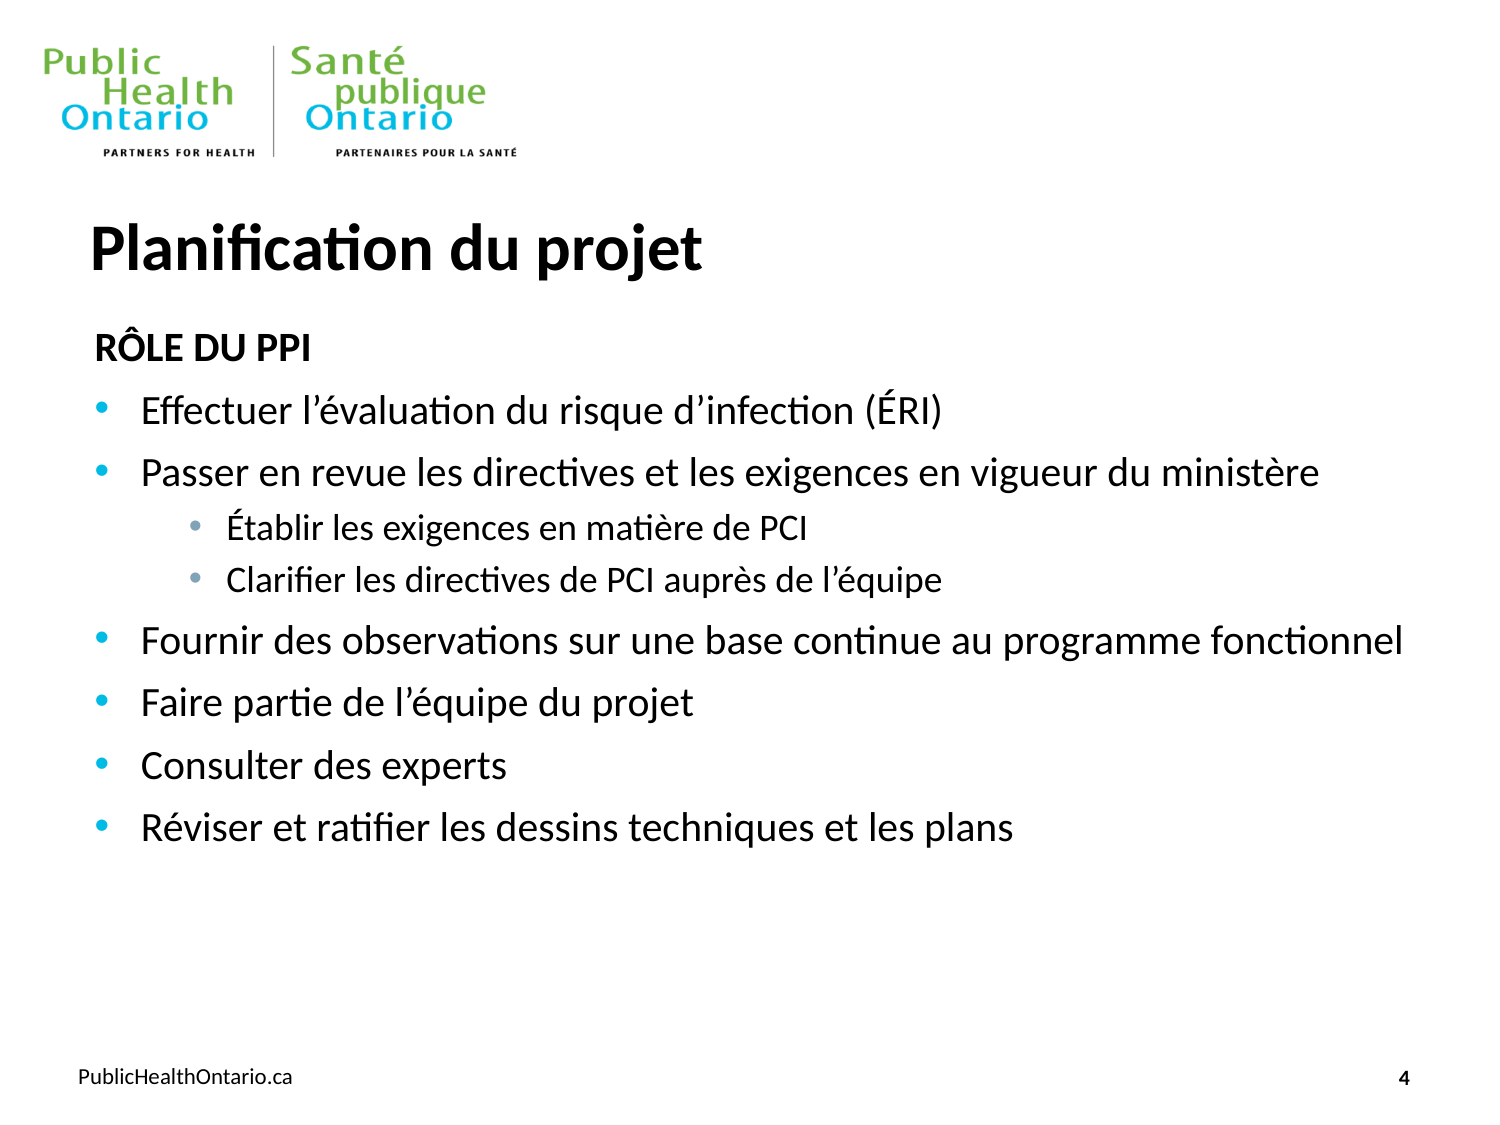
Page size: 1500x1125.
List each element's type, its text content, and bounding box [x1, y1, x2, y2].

title Planification du projet [75, 187, 1425, 300]
list Rôle du PPI Effectuer l’évaluation du risque d’infection (ÉRI) Passer en revue les directives et les exigences en vigueur du ministère Établir les exigences en matière de PCI Clarifier les directives de PCI auprès de l’équipe Fournir des observations sur une base continue au programme fonctionnel Faire partie de l’équipe du projet Consulter des experts Réviser et ratifier les dessins techniques et les plans [79, 312, 1430, 1038]
slide_number 4 [1287, 1057, 1425, 1096]
picture [37, 37, 525, 165]
